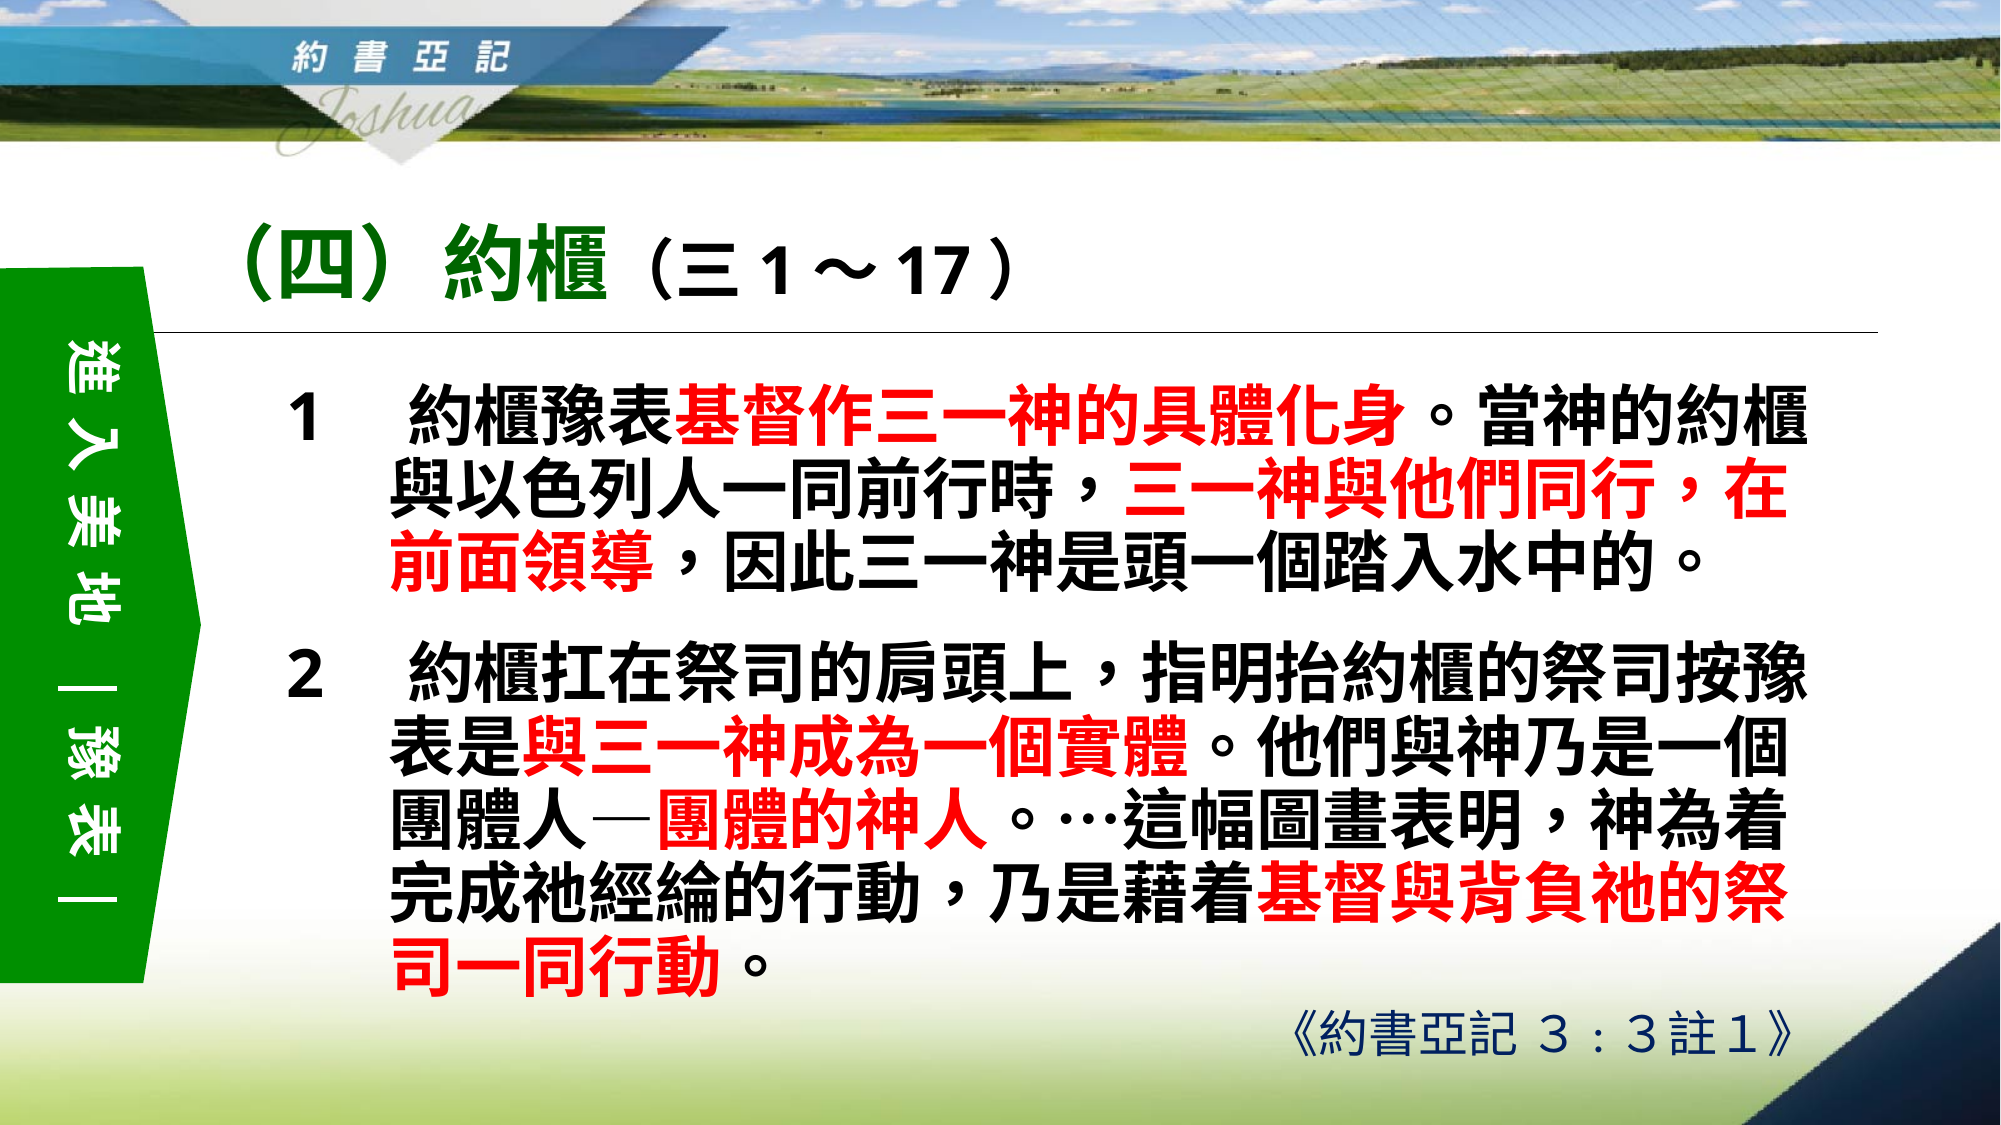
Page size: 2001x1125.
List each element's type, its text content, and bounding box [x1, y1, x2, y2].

text_box 進入美地 豫表 [38, 324, 137, 918]
text_box [0, 265, 202, 985]
picture [0, 0, 2001, 1125]
text_box （四）約櫃（三1～17） [177, 203, 1352, 319]
text_box 《約書亞記 ３:３註１》 [1253, 994, 2000, 1070]
text_box 1 約櫃豫表基督作三一神的具體化身。當神的約櫃與以色列人一同前行時，三一神與他們同行，在前面領導，因此三一神是頭一個踏入水中的。 2 約櫃扛在祭司的肩頭上，指明抬約櫃的祭司按豫表是與三一神成為一個實體。他們與神乃是一個團體人—團體的神人。…這幅圖畫表明，神為着完成祂經綸的行動，乃是藉着基督與背負祂的祭司一同行動。 [271, 372, 1845, 1012]
